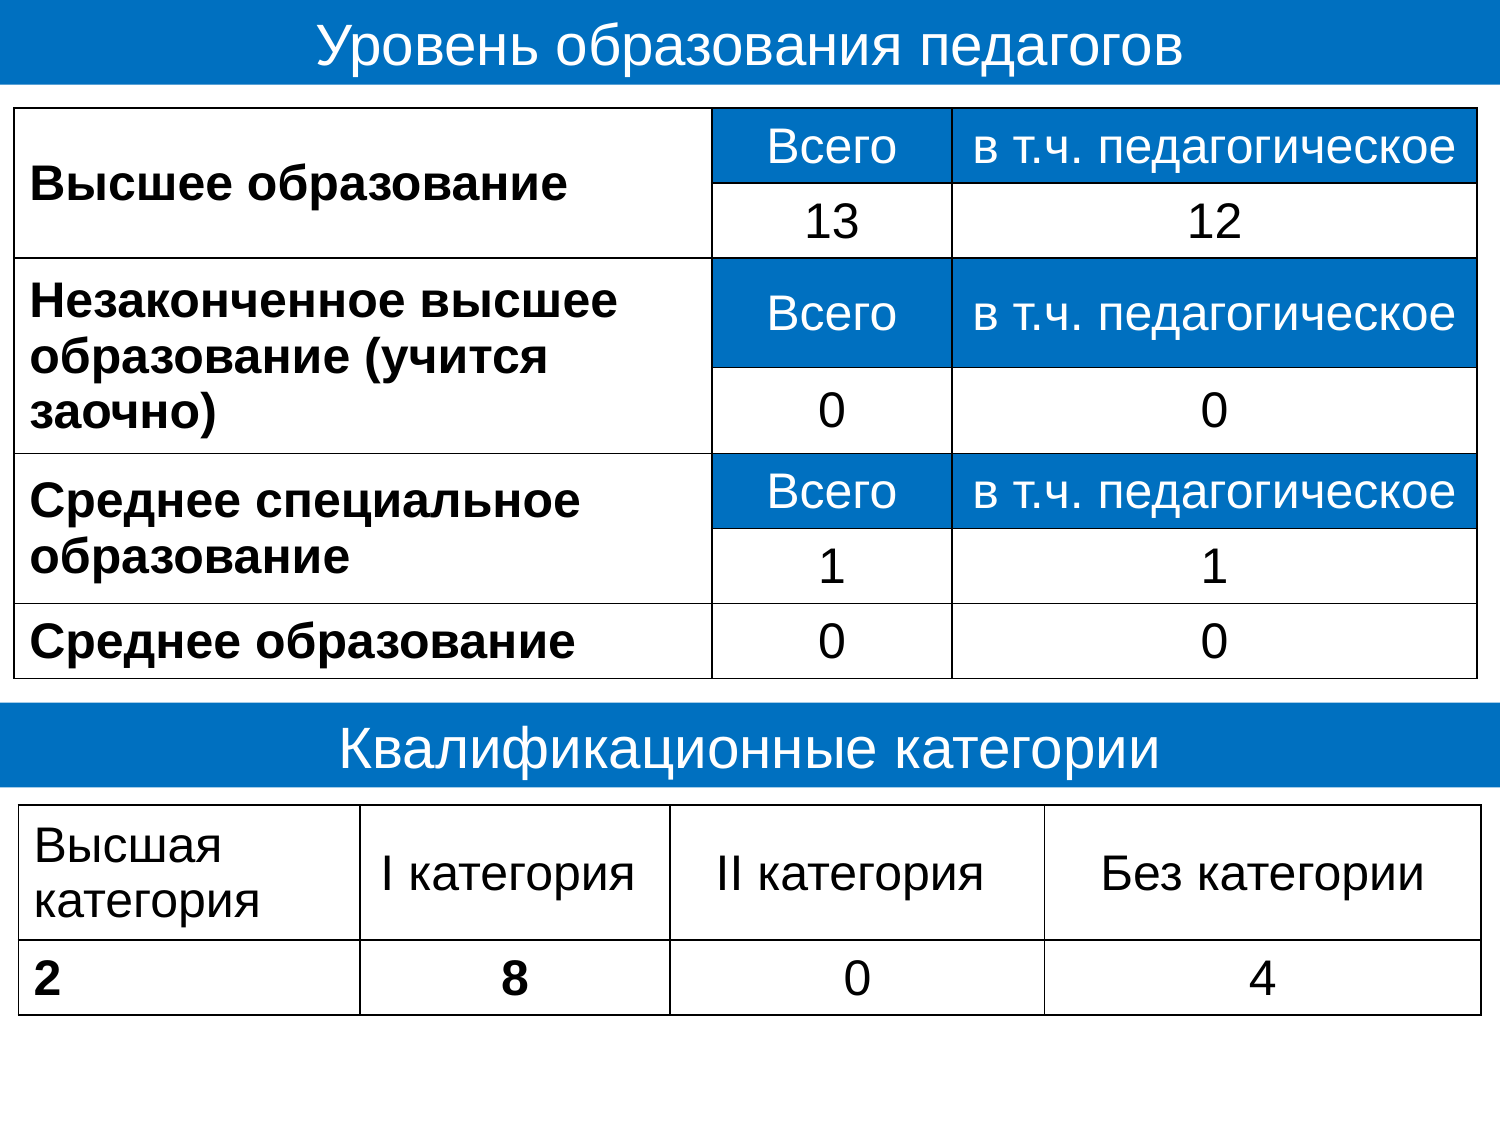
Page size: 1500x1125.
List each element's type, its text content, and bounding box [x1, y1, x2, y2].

table_cell 1 [713, 529, 951, 603]
table_cell 0 [953, 368, 1476, 453]
table_cell Среднее образование [15, 604, 711, 678]
table_header в т.ч. педагогическое [953, 109, 1476, 182]
table_header Всего [713, 109, 951, 182]
table_cell Среднее специальное образование [15, 454, 711, 603]
table_cell 1 [953, 529, 1476, 603]
table_cell 0 [953, 604, 1476, 678]
table_cell Незаконченное высшее образование (учится заочно) [15, 259, 711, 453]
table_cell Всего [713, 454, 951, 528]
table_header II категория [671, 806, 1044, 939]
table_header Без категории [1045, 806, 1480, 939]
table_cell 4 [1045, 941, 1480, 1014]
table_cell 0 [713, 368, 951, 453]
table_header Высшая категория [19, 806, 359, 939]
table_cell 13 [713, 184, 951, 257]
table_cell Всего [713, 259, 951, 367]
text_box Квалификационные категории [0, 702, 1500, 788]
table_cell 0 [713, 604, 951, 678]
table_cell 2 [19, 941, 359, 1014]
table_cell в т.ч. педагогическое [953, 454, 1476, 528]
table_cell 12 [953, 184, 1476, 257]
table_header Высшее образование [15, 109, 711, 257]
text_box Уровень образования педагогов [0, 0, 1500, 85]
table_header I категория [361, 806, 669, 939]
table_cell 8 [361, 941, 669, 1014]
table_cell 0 [671, 941, 1044, 1014]
table_cell в т.ч. педагогическое [953, 259, 1476, 367]
